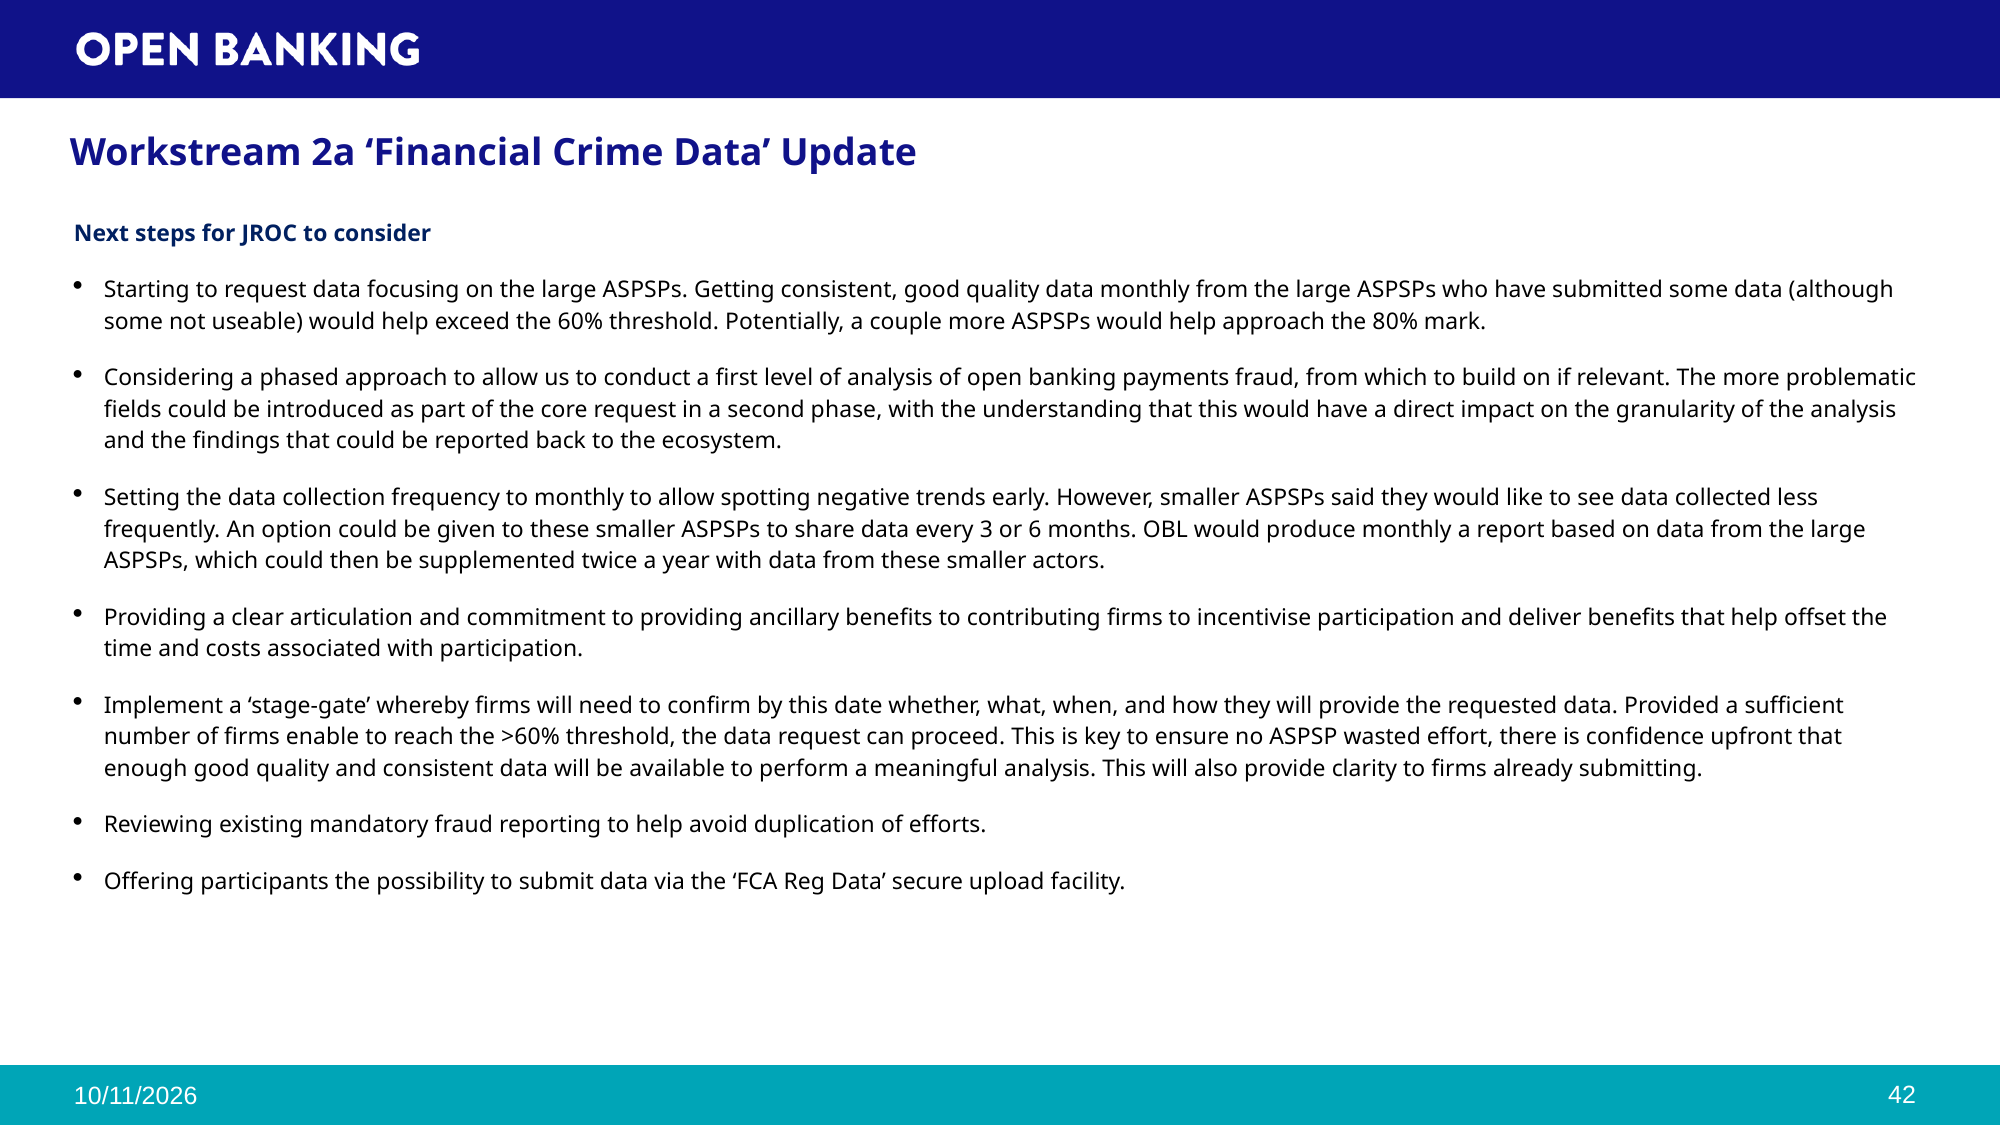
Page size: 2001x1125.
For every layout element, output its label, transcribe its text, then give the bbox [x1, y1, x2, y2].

slide_number 42 [1412, 1064, 1932, 1124]
title Workstream 2a ‘Financial Crime Data’ Update [54, 125, 1629, 207]
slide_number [59, 1065, 509, 1125]
footer [662, 1064, 1338, 1124]
picture [43, 0, 452, 99]
list Next steps for JROC to consider Starting to request data focusing on the large ASPSPs. Getting consistent, good quality data monthly from the large ASPSPs who have submitted some data (although some not useable) would help exceed the 60% threshold. Potentially, a couple more ASPSPs would help approach the 80% mark. Considering a phased approach to allow us to conduct a first level of analysis of open banking payments fraud, from which to build on if relevant. The more problematic fields could be introduced as part of the core request in a second phase, with the understanding that this would have a direct impact on the granularity of the analysis and the findings that could be reported back to the ecosystem. Setting the data collection frequency to monthly to allow spotting negative trends early. However, smaller ASPSPs said they would like to see data collected less frequently. An option could be given to these smaller ASPSPs to share data every 3 or 6 months. OBL would produce monthly a report based on data from the large ASPSPs, which could then be supplemented twice a year with data from these smaller actors. Providing a clear articulation and commitment to providing ancillary benefits to contributing firms to incentivise participation and deliver benefits that help offset the time and costs associated with participation. Implement a ‘stage-gate’ whereby firms will need to confirm by this date whether, what, when, and how they will provide the requested data. Provided a sufficient number of firms enable to reach the >60% threshold, the data request can proceed. This is key to ensure no ASPSP wasted effort, there is confidence upfront that enough good quality and consistent data will be available to perform a meaningful analysis. This will also provide clarity to firms already submitting. Reviewing existing mandatory fraud reporting to help avoid duplication of efforts. Offering participants the possibility to submit data via the ‘FCA Reg Data’ secure upload facility. [59, 206, 1936, 816]
